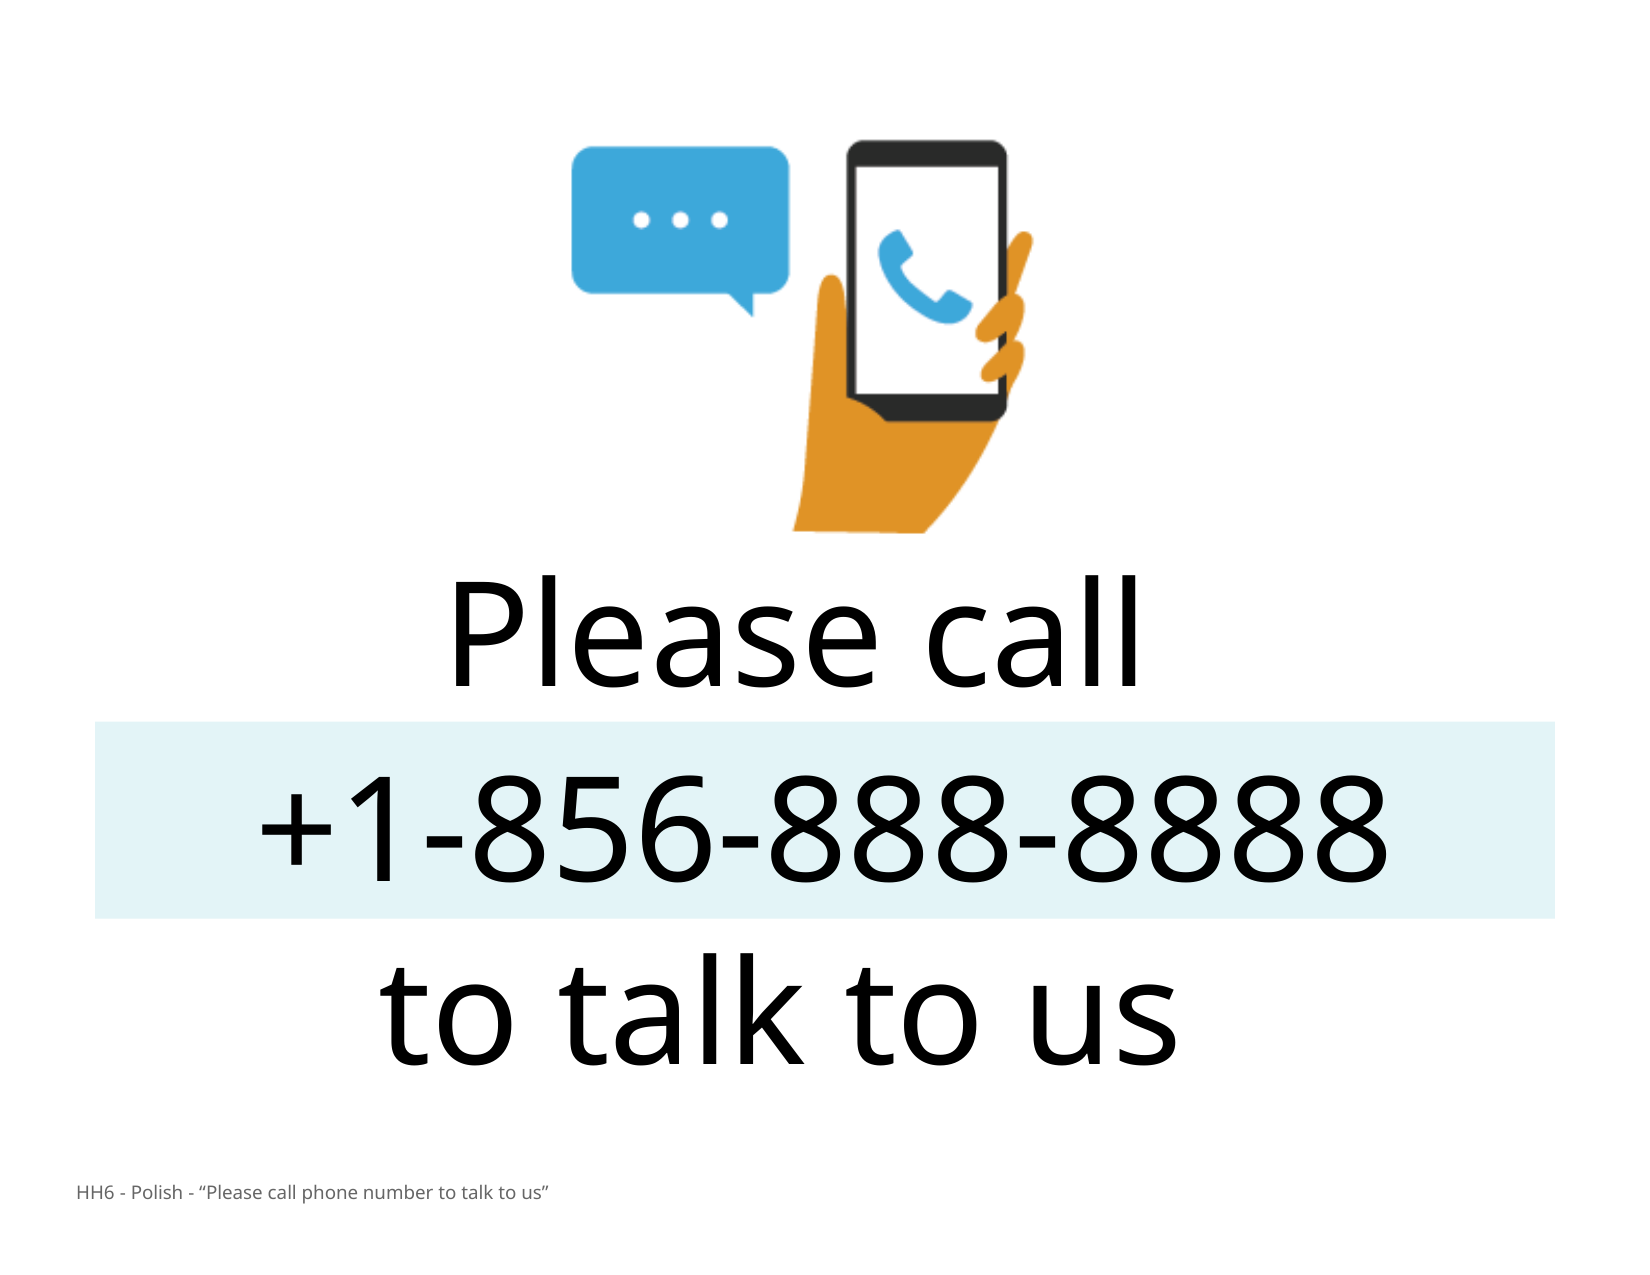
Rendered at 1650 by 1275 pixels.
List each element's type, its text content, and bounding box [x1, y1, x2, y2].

text_box +1-856-888-8888 [113, 720, 1537, 919]
picture [519, 94, 1111, 556]
